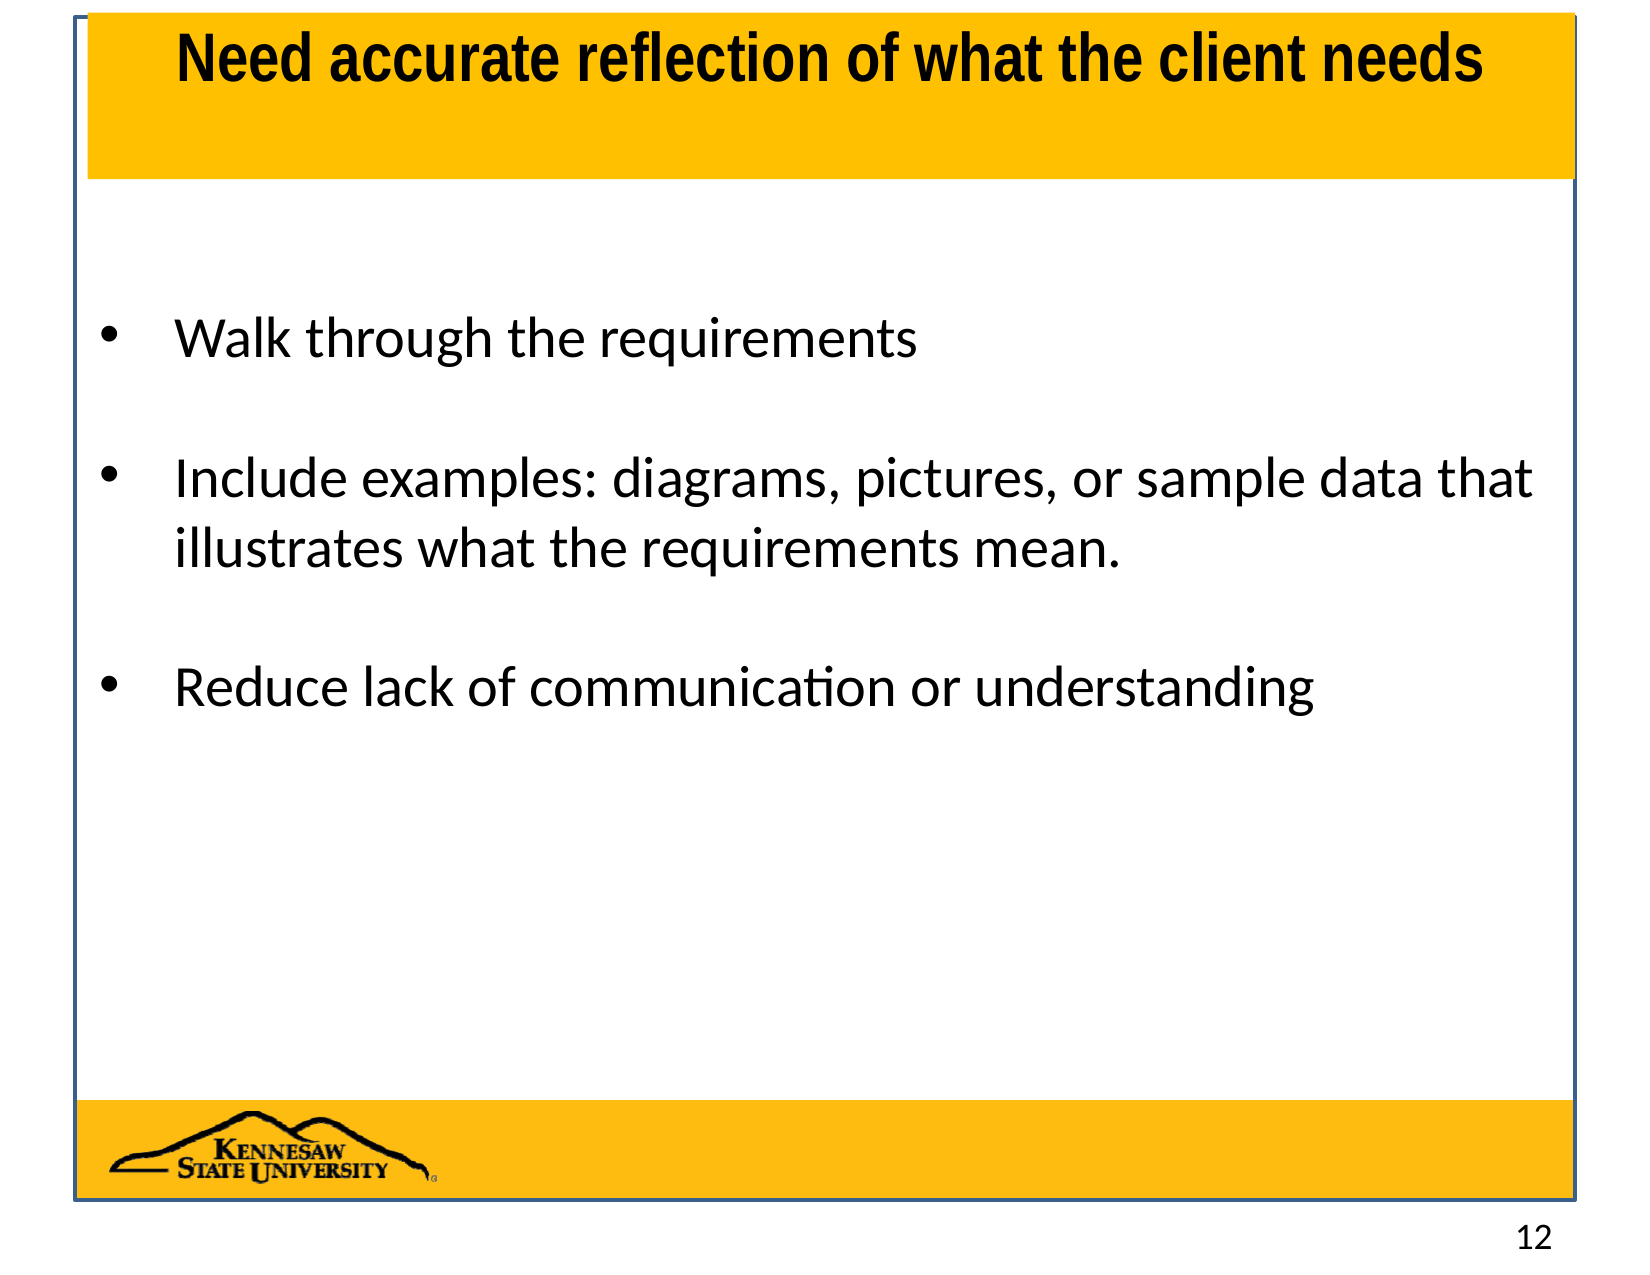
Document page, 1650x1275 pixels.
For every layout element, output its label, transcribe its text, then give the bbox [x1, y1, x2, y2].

picture [108, 1111, 437, 1184]
list Walk through the requirements Include examples: diagrams, pictures, or sample data that illustrates what the requirements mean. Reduce lack of communication or understanding [99, 223, 1550, 724]
title Need accurate reflection of what the client needs [87, 12, 1575, 180]
